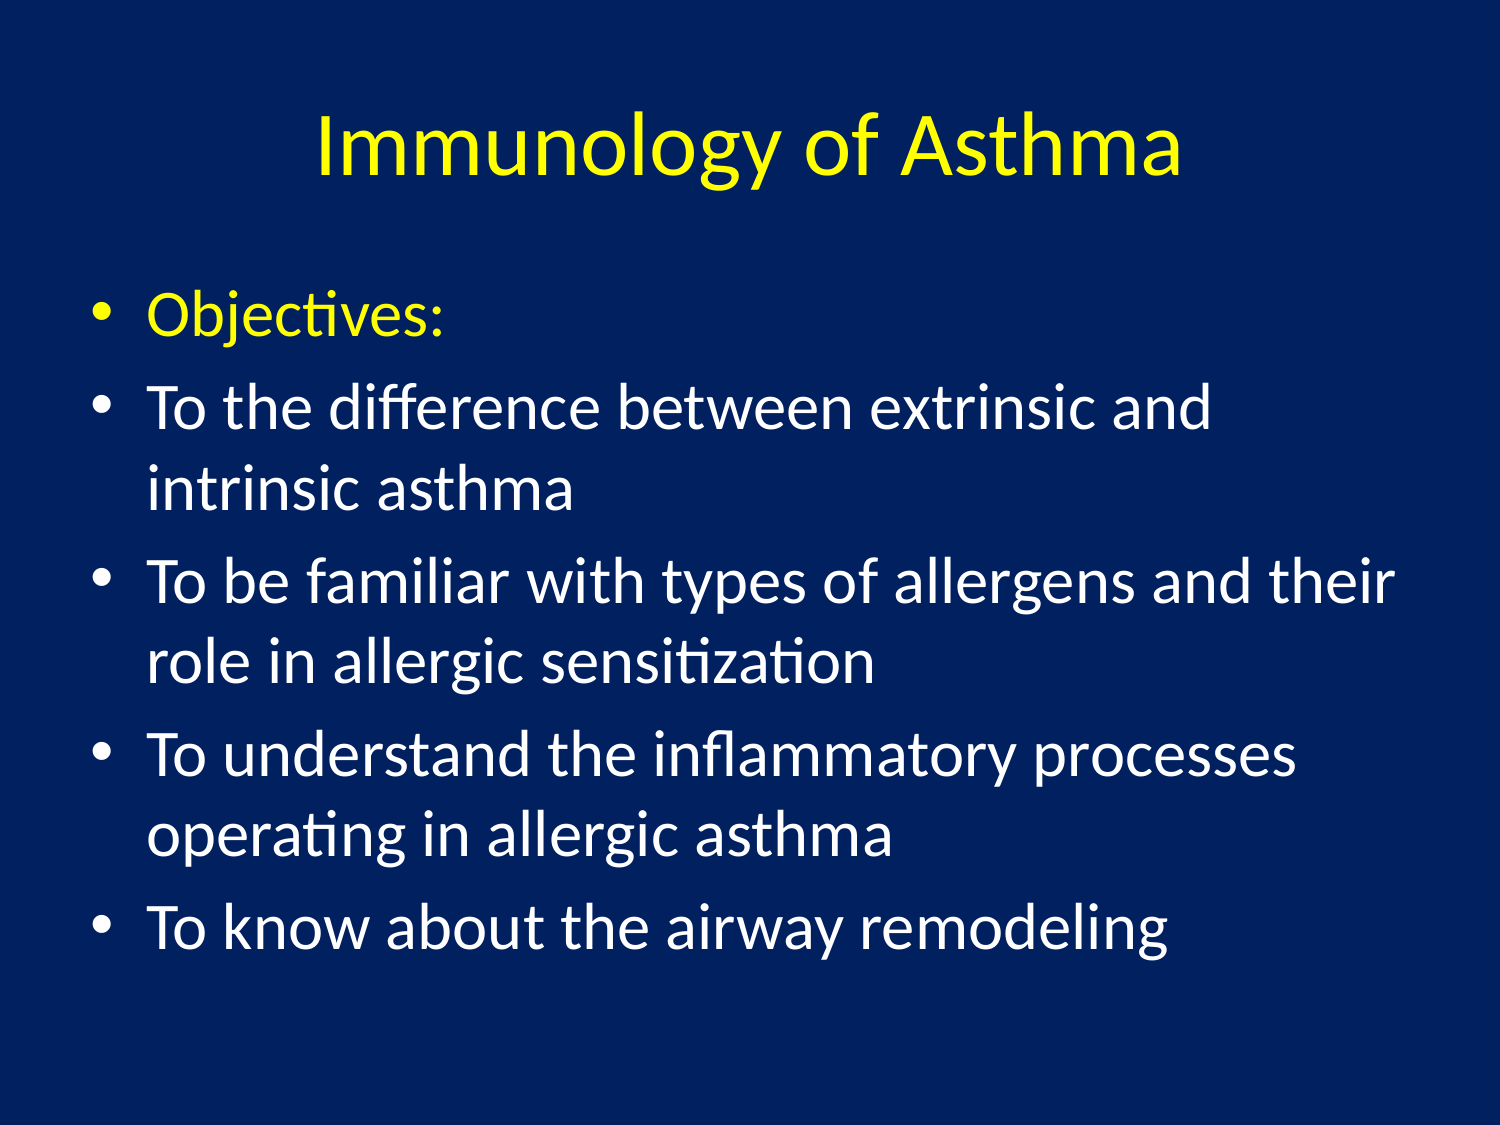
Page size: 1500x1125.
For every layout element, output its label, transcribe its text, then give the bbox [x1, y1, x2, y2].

title Immunology of Asthma [75, 45, 1425, 233]
list Objectives: To the difference between extrinsic and intrinsic asthma To be familiar with types of allergens and their role in allergic sensitization To understand the inflammatory processes operating in allergic asthma To know about the airway remodeling [75, 262, 1425, 1005]
